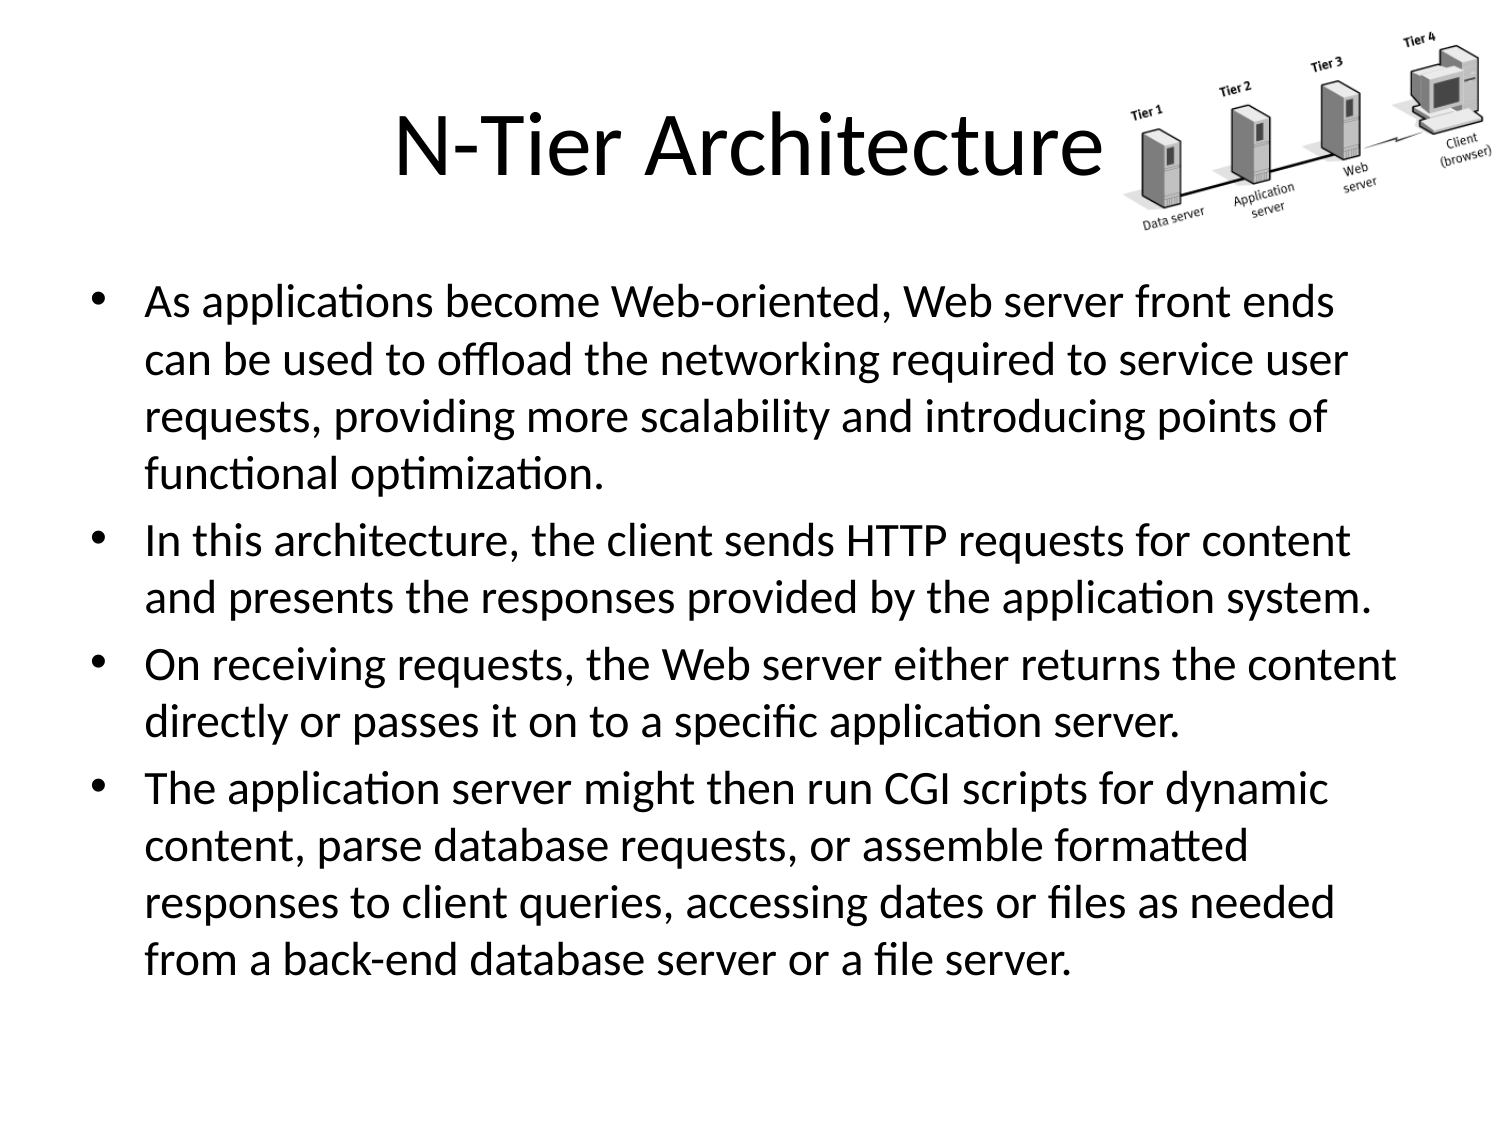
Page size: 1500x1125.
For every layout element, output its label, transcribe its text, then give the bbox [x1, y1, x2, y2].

title N-Tier Architecture [75, 45, 1115, 233]
list As applications become Web-oriented, Web server front ends can be used to offload the networking required to service user requests, providing more scalability and introducing points of functional optimization. In this architecture, the client sends HTTP requests for content and presents the responses provided by the application system. On receiving requests, the Web server either returns the content directly or passes it on to a specific application server. The application server might then run CGI scripts for dynamic content, parse database requests, or assemble formatted responses to client queries, accessing dates or files as needed from a back-end database server or a file server. [75, 262, 1425, 1005]
picture [1120, 30, 1495, 232]
